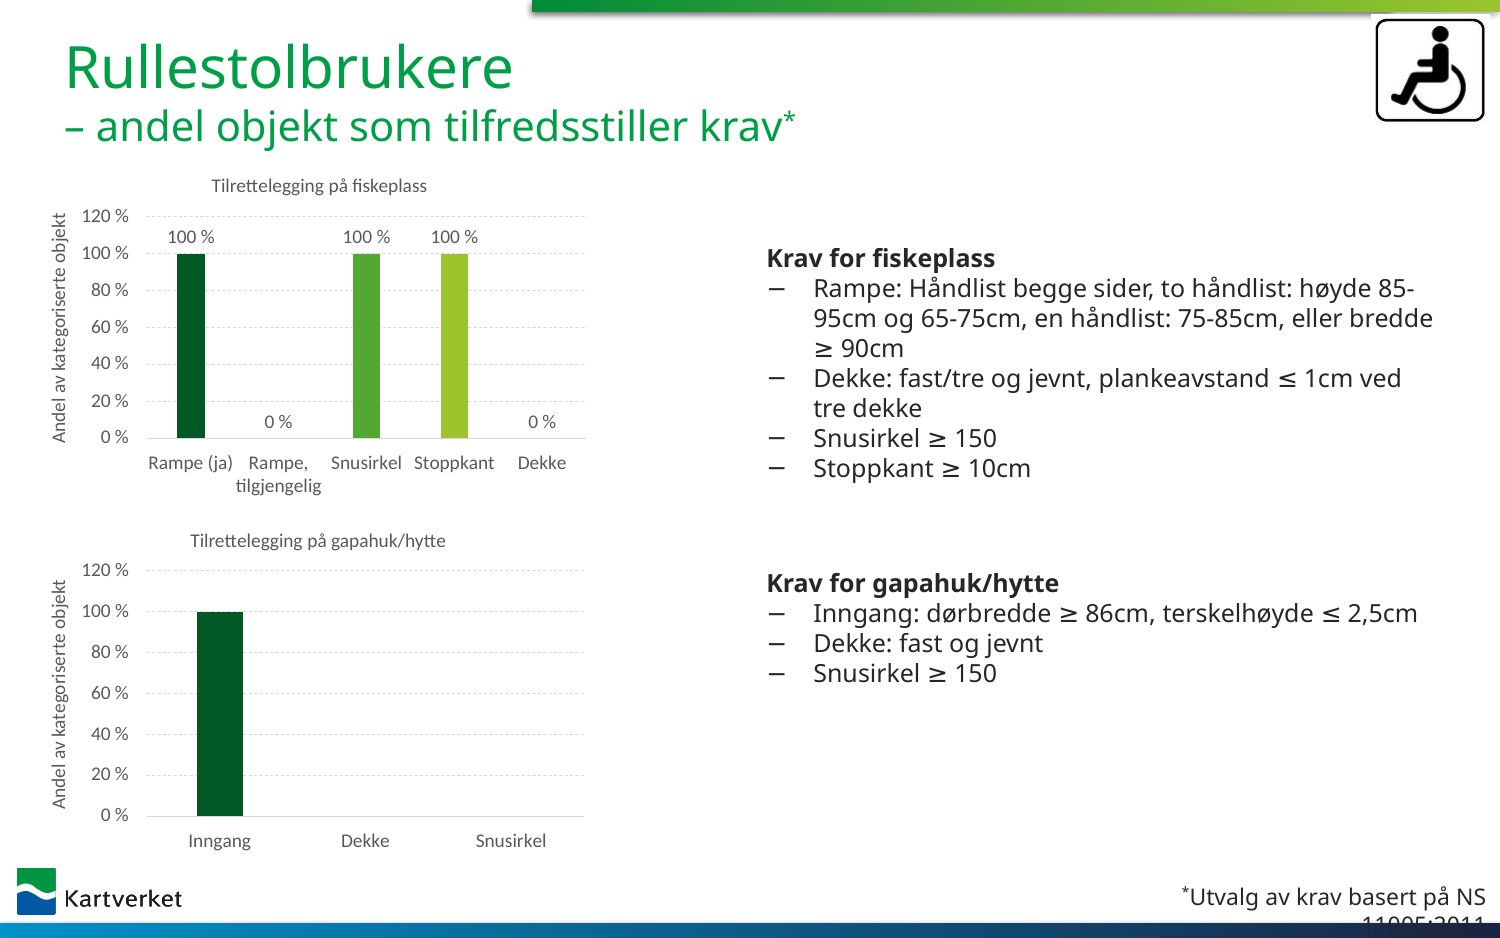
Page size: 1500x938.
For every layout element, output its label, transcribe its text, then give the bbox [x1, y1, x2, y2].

picture [41, 166, 598, 505]
text_box *Utvalg av krav basert på NS 11005:2011 [1068, 873, 1500, 938]
picture [1371, 13, 1491, 127]
picture [41, 520, 596, 859]
text_box Rullestolbrukere – andel objekt som tilfredsstiller krav* [49, 29, 1431, 158]
text_box Krav for fiskeplass Rampe: Håndlist begge sider, to håndlist: høyde 85-95cm og 65-75cm, en håndlist: 75-85cm, eller bredde ≥ 90cm Dekke: fast/tre og jevnt, plankeavstand ≤ 1cm ved tre dekke Snusirkel ≥ 150 Stoppkant ≥ 10cm [751, 235, 1452, 490]
text_box Krav for gapahuk/hytte Inngang: dørbredde ≥ 86cm, terskelhøyde ≤ 2,5cm Dekke: fast og jevnt Snusirkel ≥ 150 [751, 560, 1452, 695]
